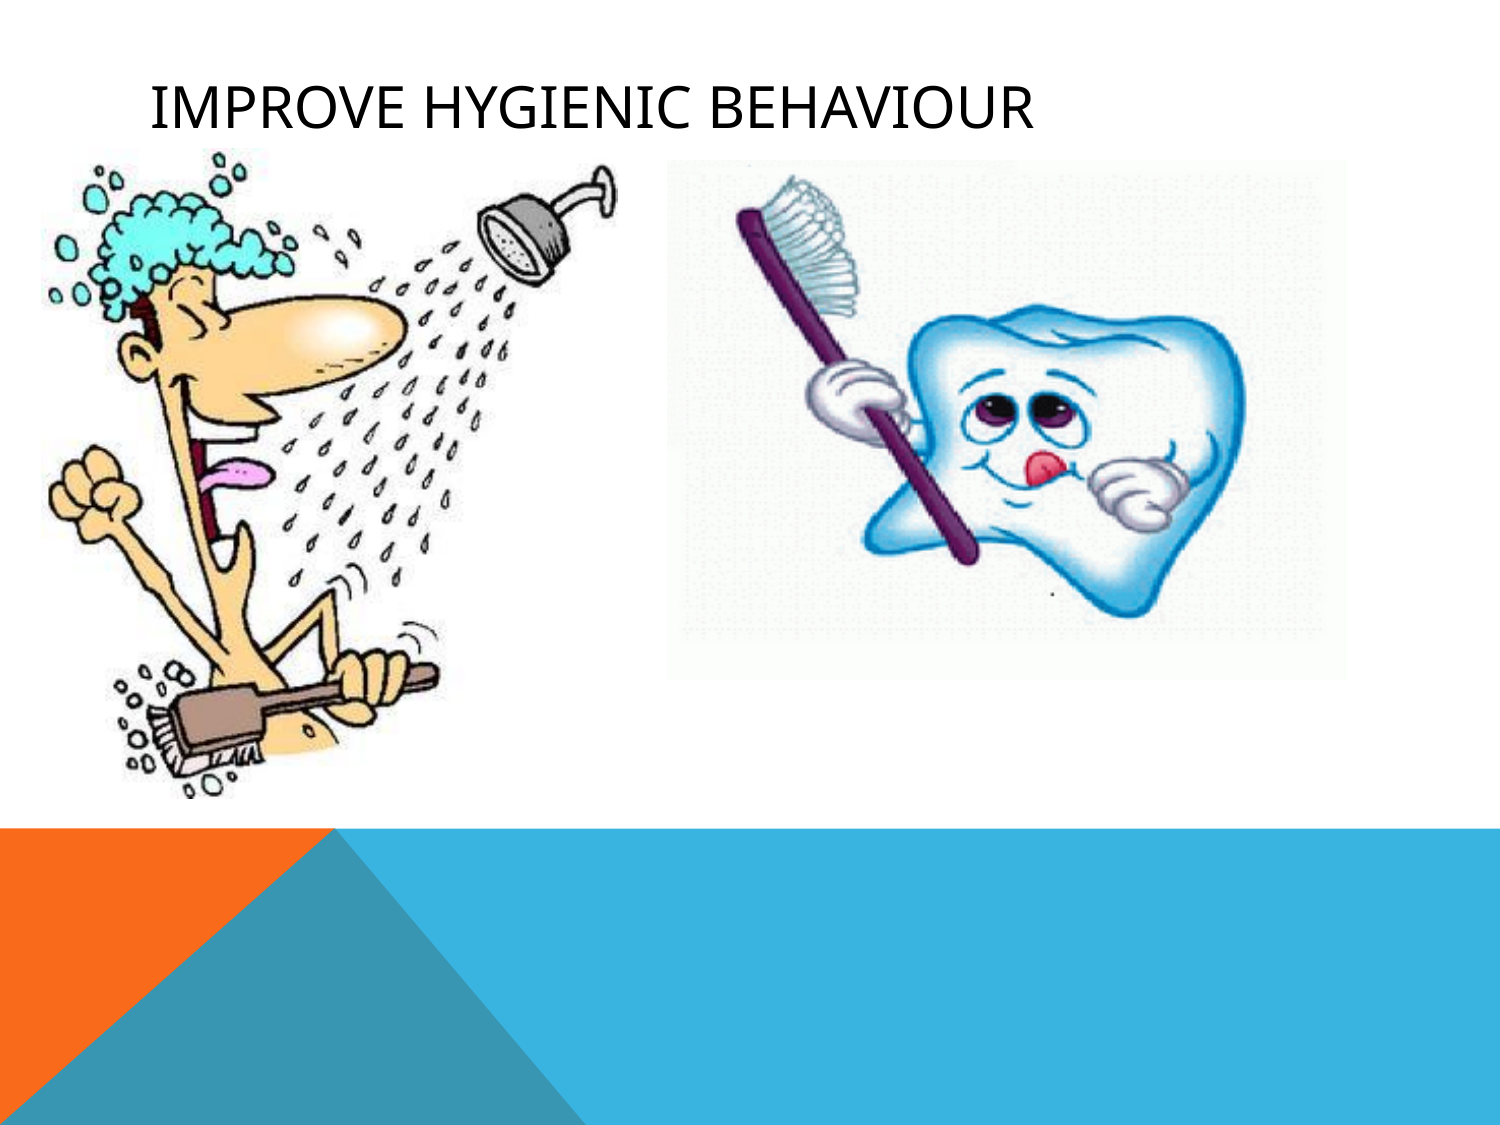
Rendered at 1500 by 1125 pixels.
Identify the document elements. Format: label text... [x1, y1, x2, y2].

picture [666, 160, 1347, 681]
title improve hygienic behaviour [135, 60, 1369, 150]
picture [40, 148, 619, 799]
